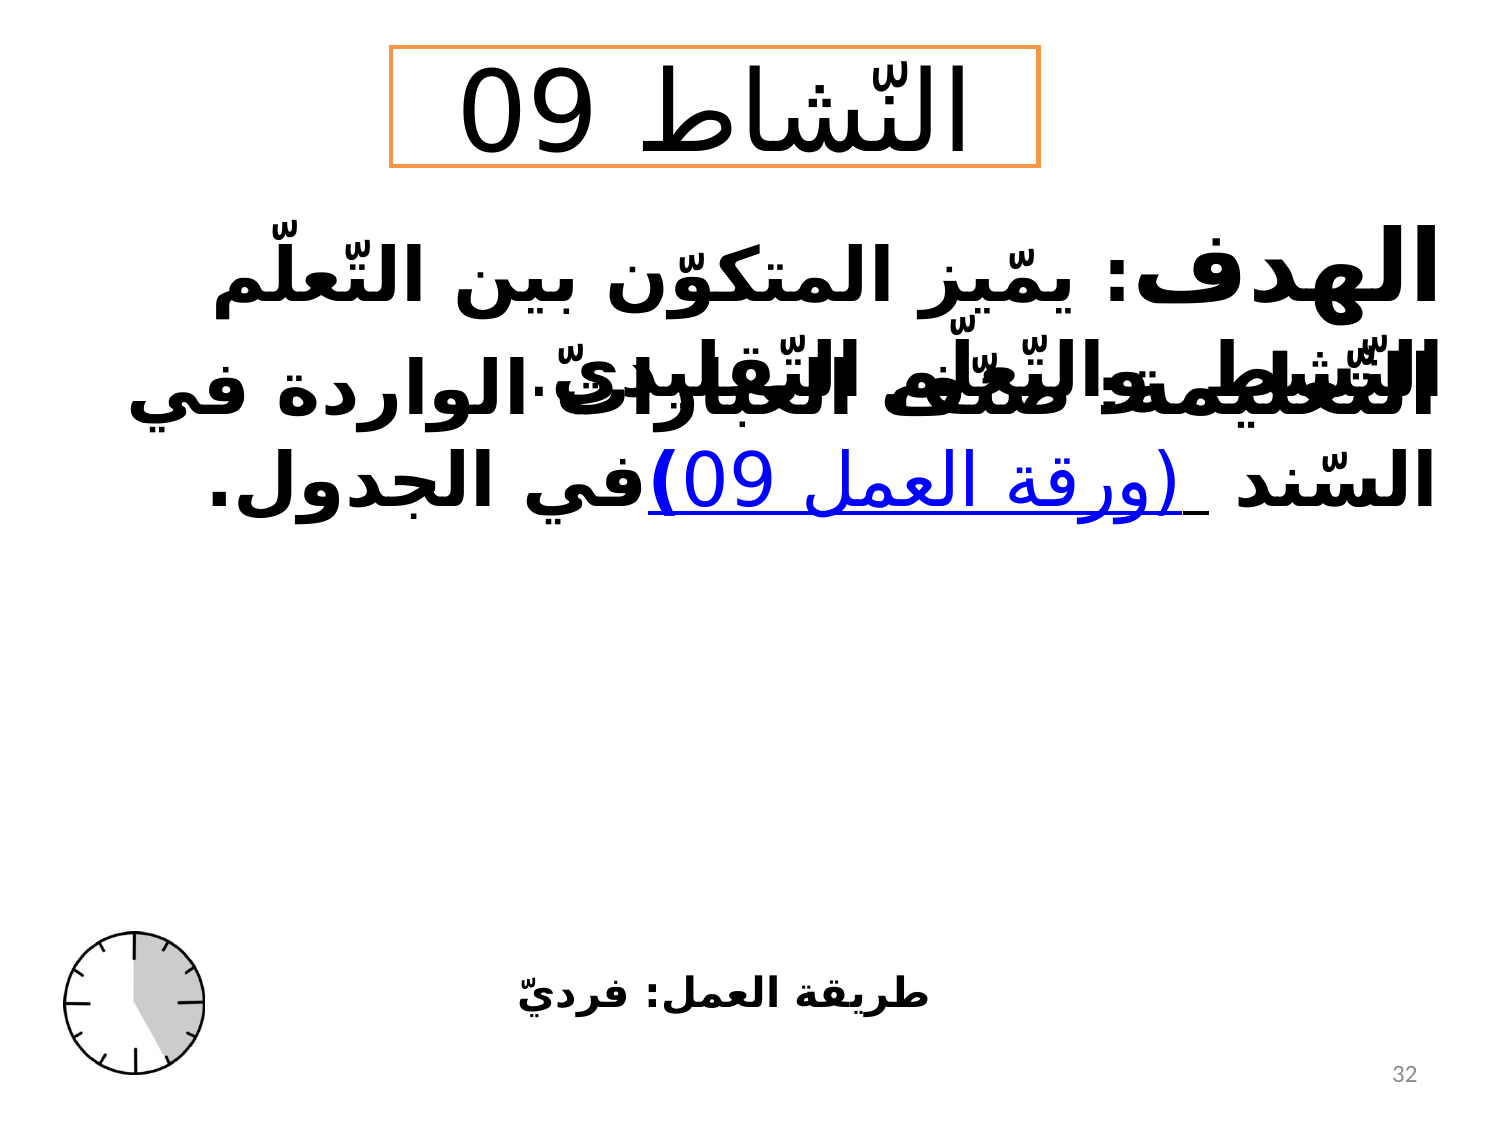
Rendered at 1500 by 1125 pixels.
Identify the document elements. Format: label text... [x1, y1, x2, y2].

slide_number 32 [1382, 1050, 1426, 1096]
text_box النّشاط 09 [389, 45, 1041, 168]
text_box التّعليمة: صنّف العبارات الواردة في السّند (ورقة العمل 09) في الجدول. [71, 323, 1454, 529]
text_box الهدف: يمّيز المتكوّن بين التّعلّم النّشط والتّعلّم التّقليديّ. [122, 194, 1460, 510]
picture [63, 931, 206, 1076]
text_box طريقة العمل: فرديّ [334, 957, 1115, 1023]
